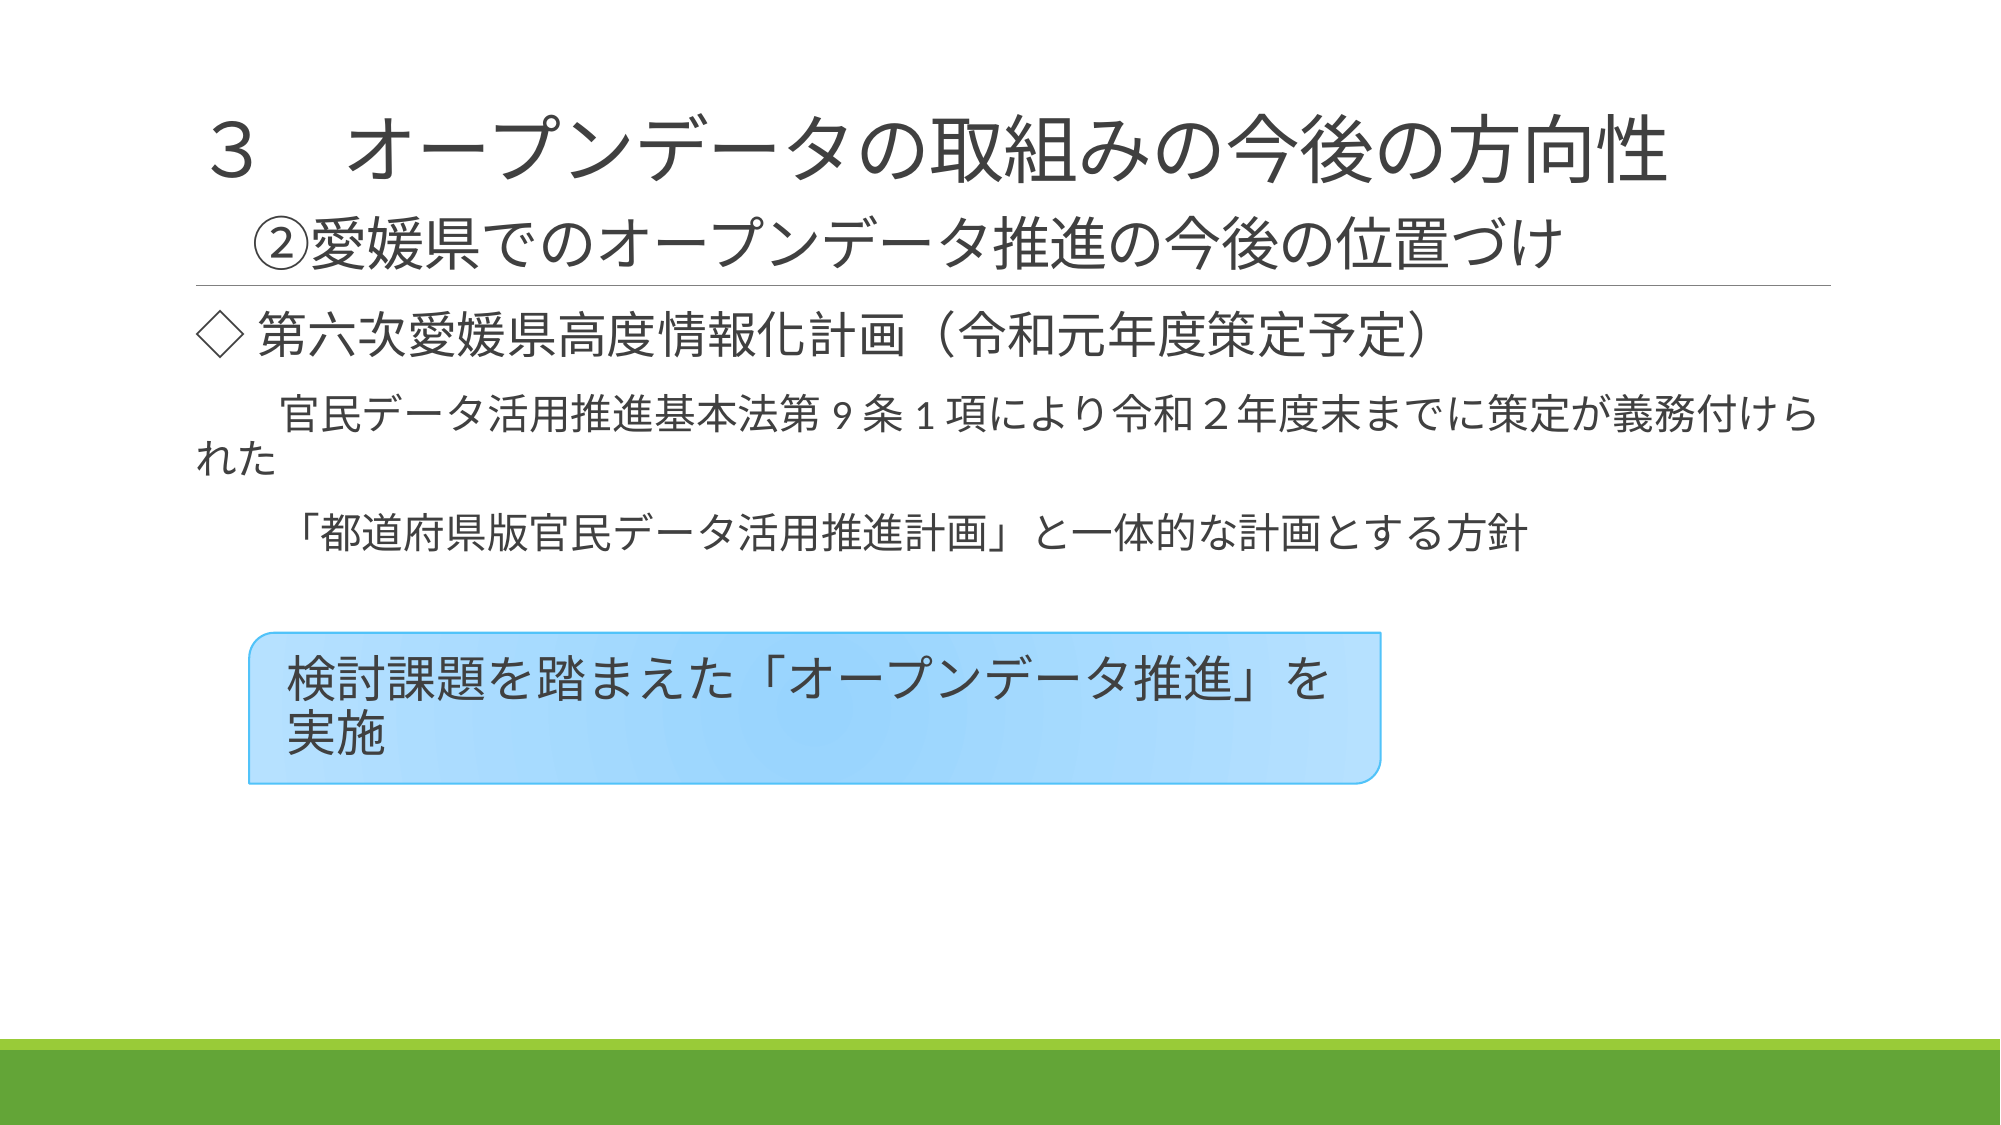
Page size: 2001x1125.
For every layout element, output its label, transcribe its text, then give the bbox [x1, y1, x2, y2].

text_box 検討課題を踏まえた「オープンデータ推進」を実施 [248, 631, 1382, 785]
title ３ オープンデータの取組みの今後の方向性 ②愛媛県でのオープンデータ推進の今後の位置づけ [180, 47, 1830, 285]
list ◇第六次愛媛県高度情報化計画（令和元年度策定予定） 官民データ活用推進基本法第9条1項により令和２年度末までに策定が義務付けられた 「都道府県版官民データ活用推進計画」と一体的な計画とする方針 [180, 302, 1830, 963]
